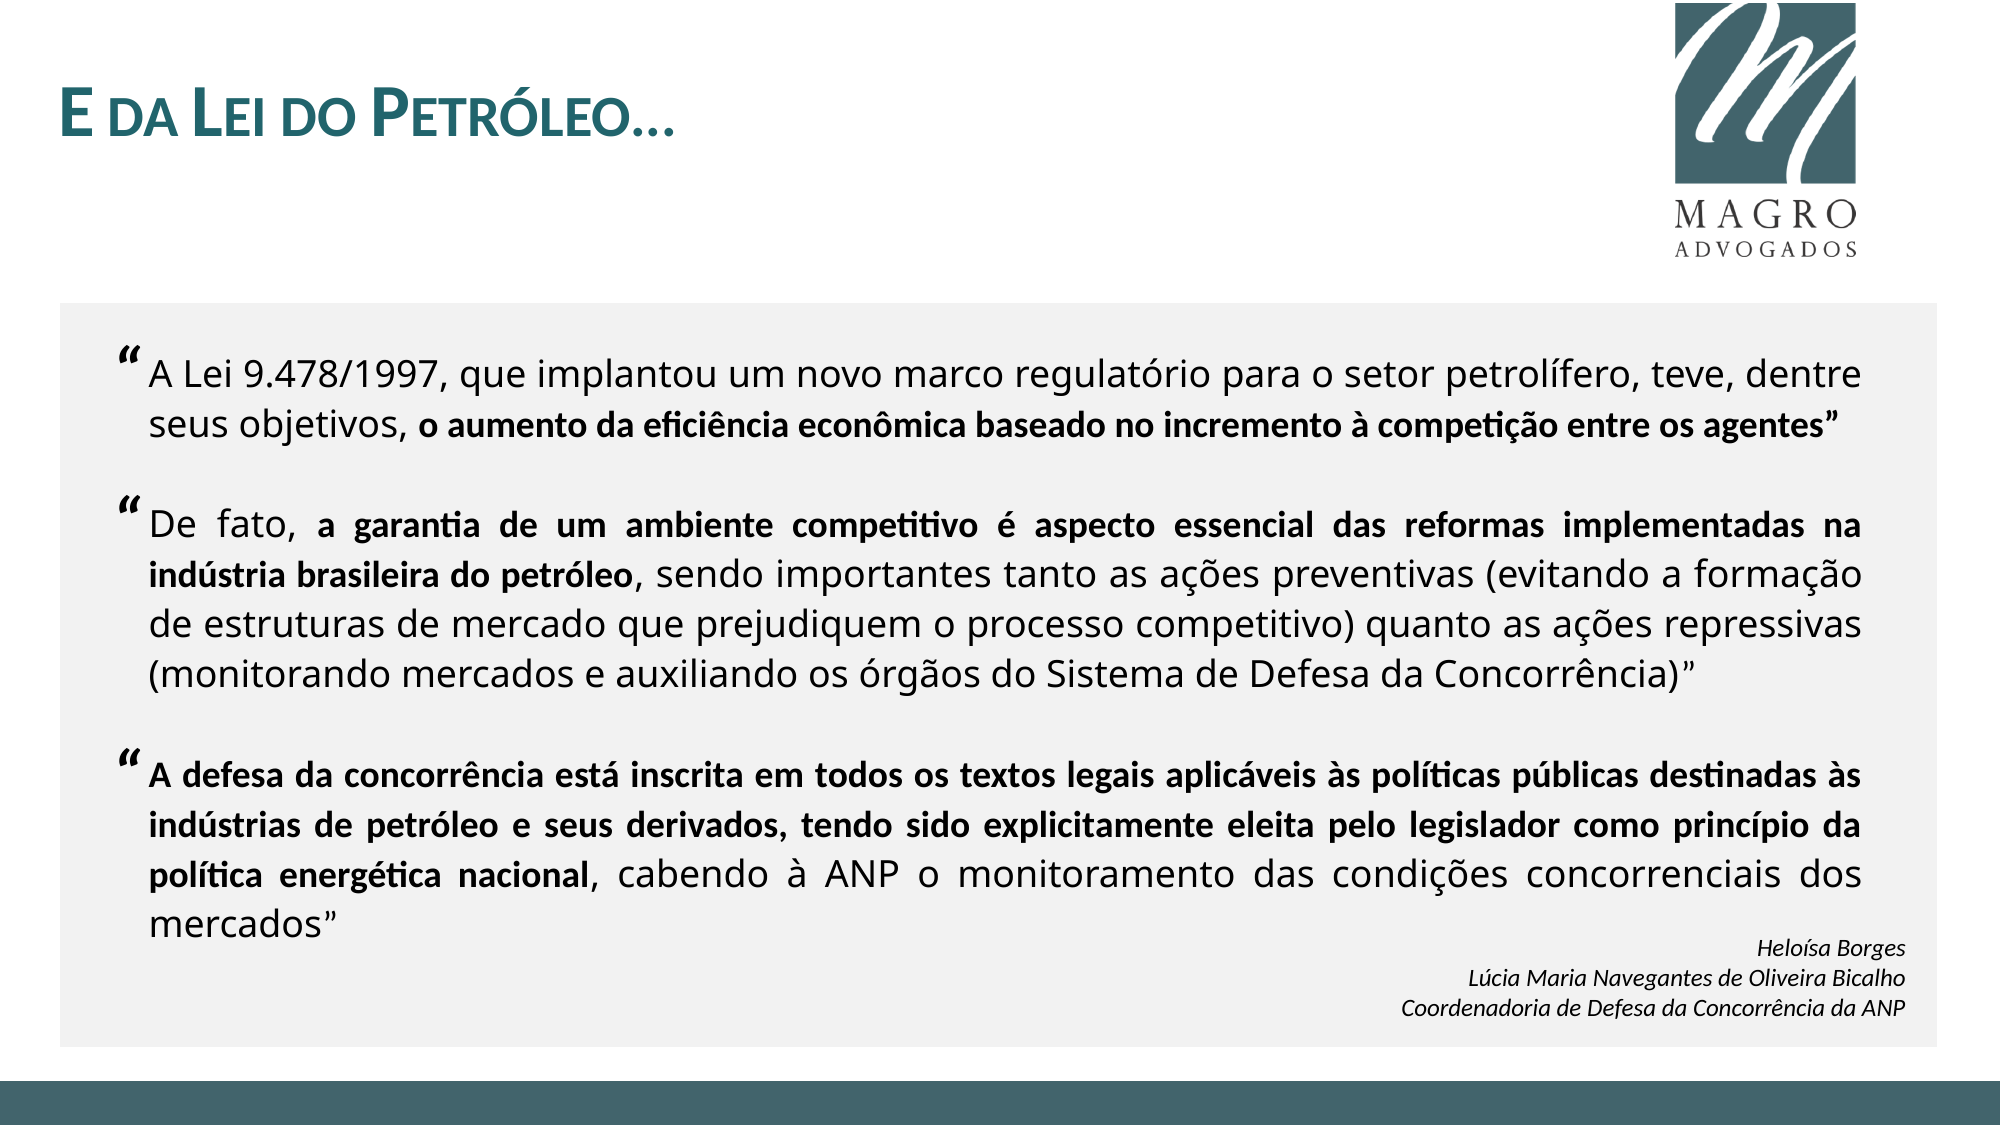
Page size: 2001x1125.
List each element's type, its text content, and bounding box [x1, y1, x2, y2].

text_box [60, 303, 1937, 1047]
text_box Heloísa Borges Lúcia Maria Navegantes de Oliveira Bicalho Coordenadoria de Defesa da Concorrência da ANP [858, 923, 1922, 1029]
text_box [0, 1081, 2000, 1125]
text_box “ [97, 320, 171, 416]
text_box E DA LEI DO PETRÓLEO... [43, 53, 1643, 159]
text_box “ [97, 470, 171, 566]
picture [1668, 0, 1862, 264]
text_box “ [97, 723, 171, 819]
text_box A Lei 9.478/1997, que implantou um novo marco regulatório para o setor petrolífero, teve, dentre seus objetivos, o aumento da eficiência econômica baseado no incremento à competição entre os agentes” De fato, a garantia de um ambiente competitivo é aspecto essencial das reformas implementadas na indústria brasileira do petróleo, sendo importantes tanto as ações preventivas (evitando a formação de estruturas de mercado que prejudiquem o processo competitivo) quanto as ações repressivas (monitorando mercados e auxiliando os órgãos do Sistema de Defesa da Concorrência)” A defesa da concorrência está inscrita em todos os textos legais aplicáveis às políticas públicas destinadas às indústrias de petróleo e seus derivados, tendo sido explicitamente eleita pelo legislador como princípio da política energética nacional, cabendo à ANP o monitoramento das condições concorrenciais dos mercados” [133, 337, 1879, 953]
